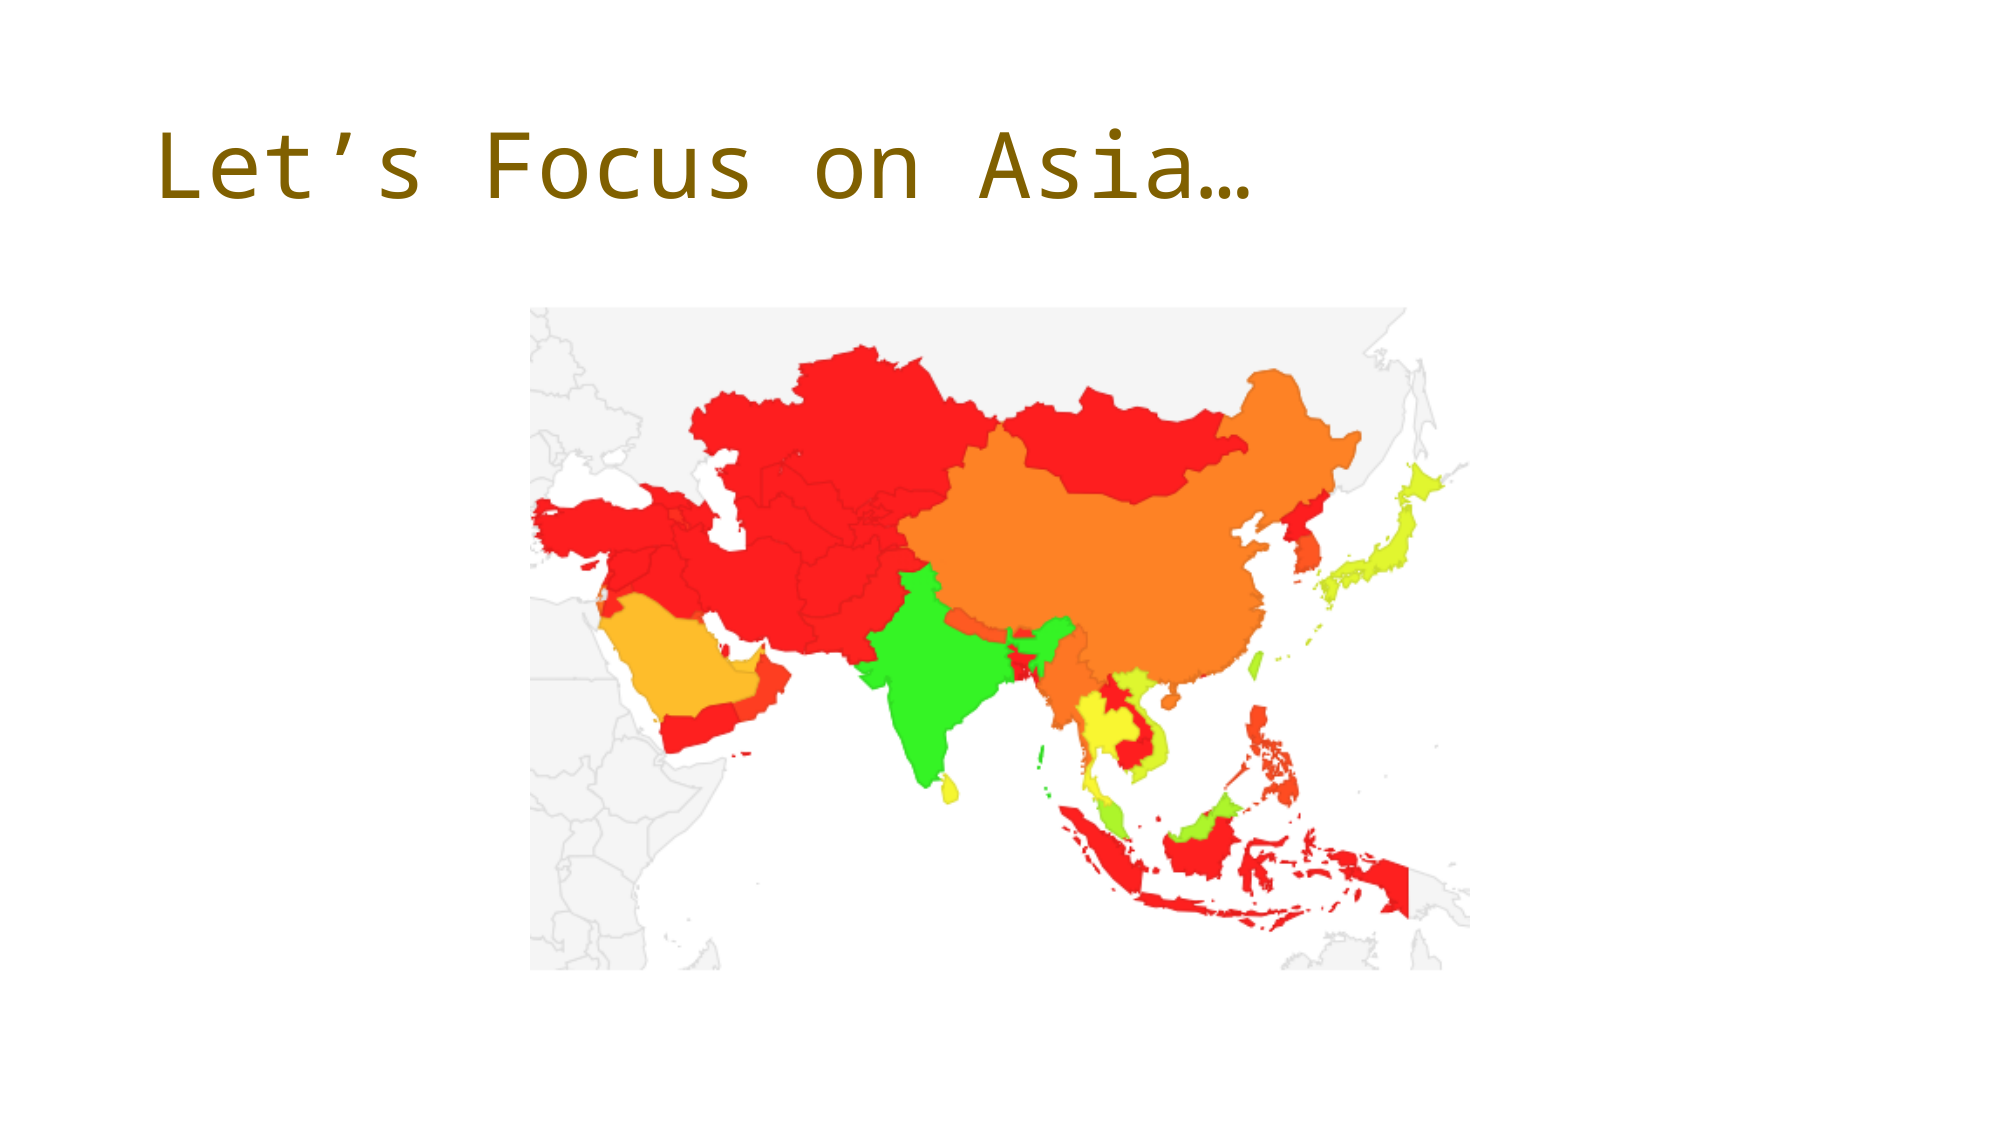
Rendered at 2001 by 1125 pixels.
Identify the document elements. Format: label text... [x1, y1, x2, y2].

title Let’s Focus on Asia… [137, 59, 1863, 278]
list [530, 299, 1470, 1014]
